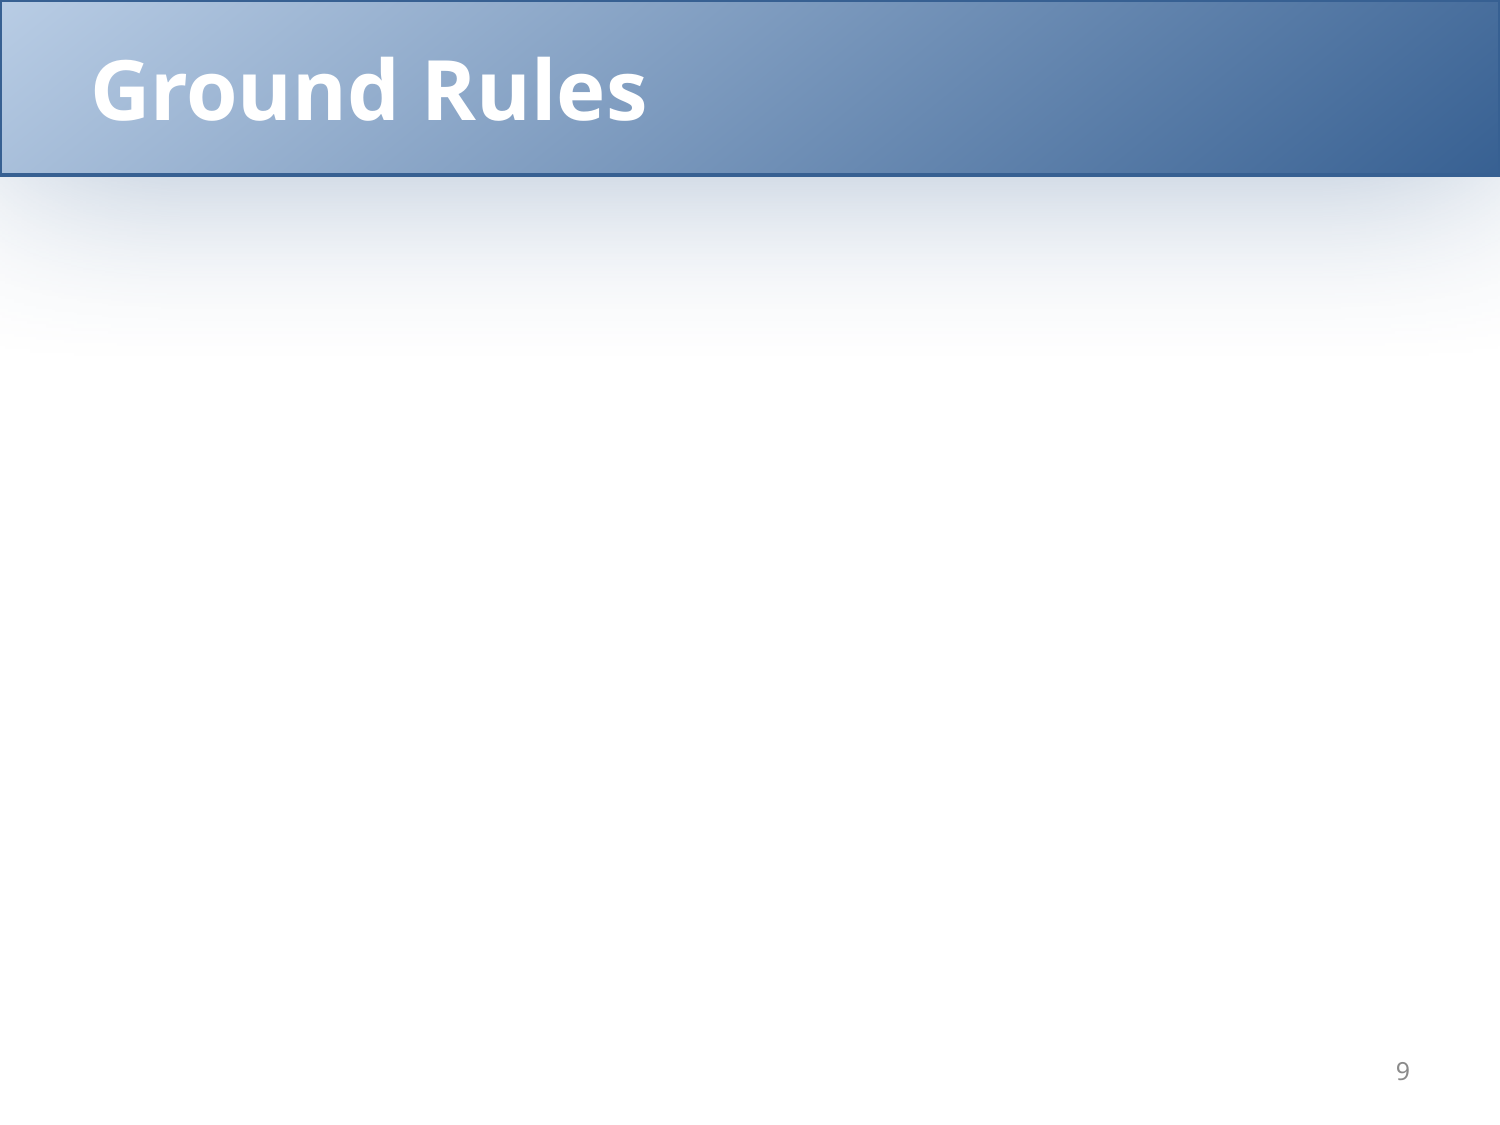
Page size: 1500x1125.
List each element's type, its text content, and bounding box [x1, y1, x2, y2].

title Ground Rules [75, 0, 1350, 175]
slide_number 9 [1074, 1042, 1425, 1103]
